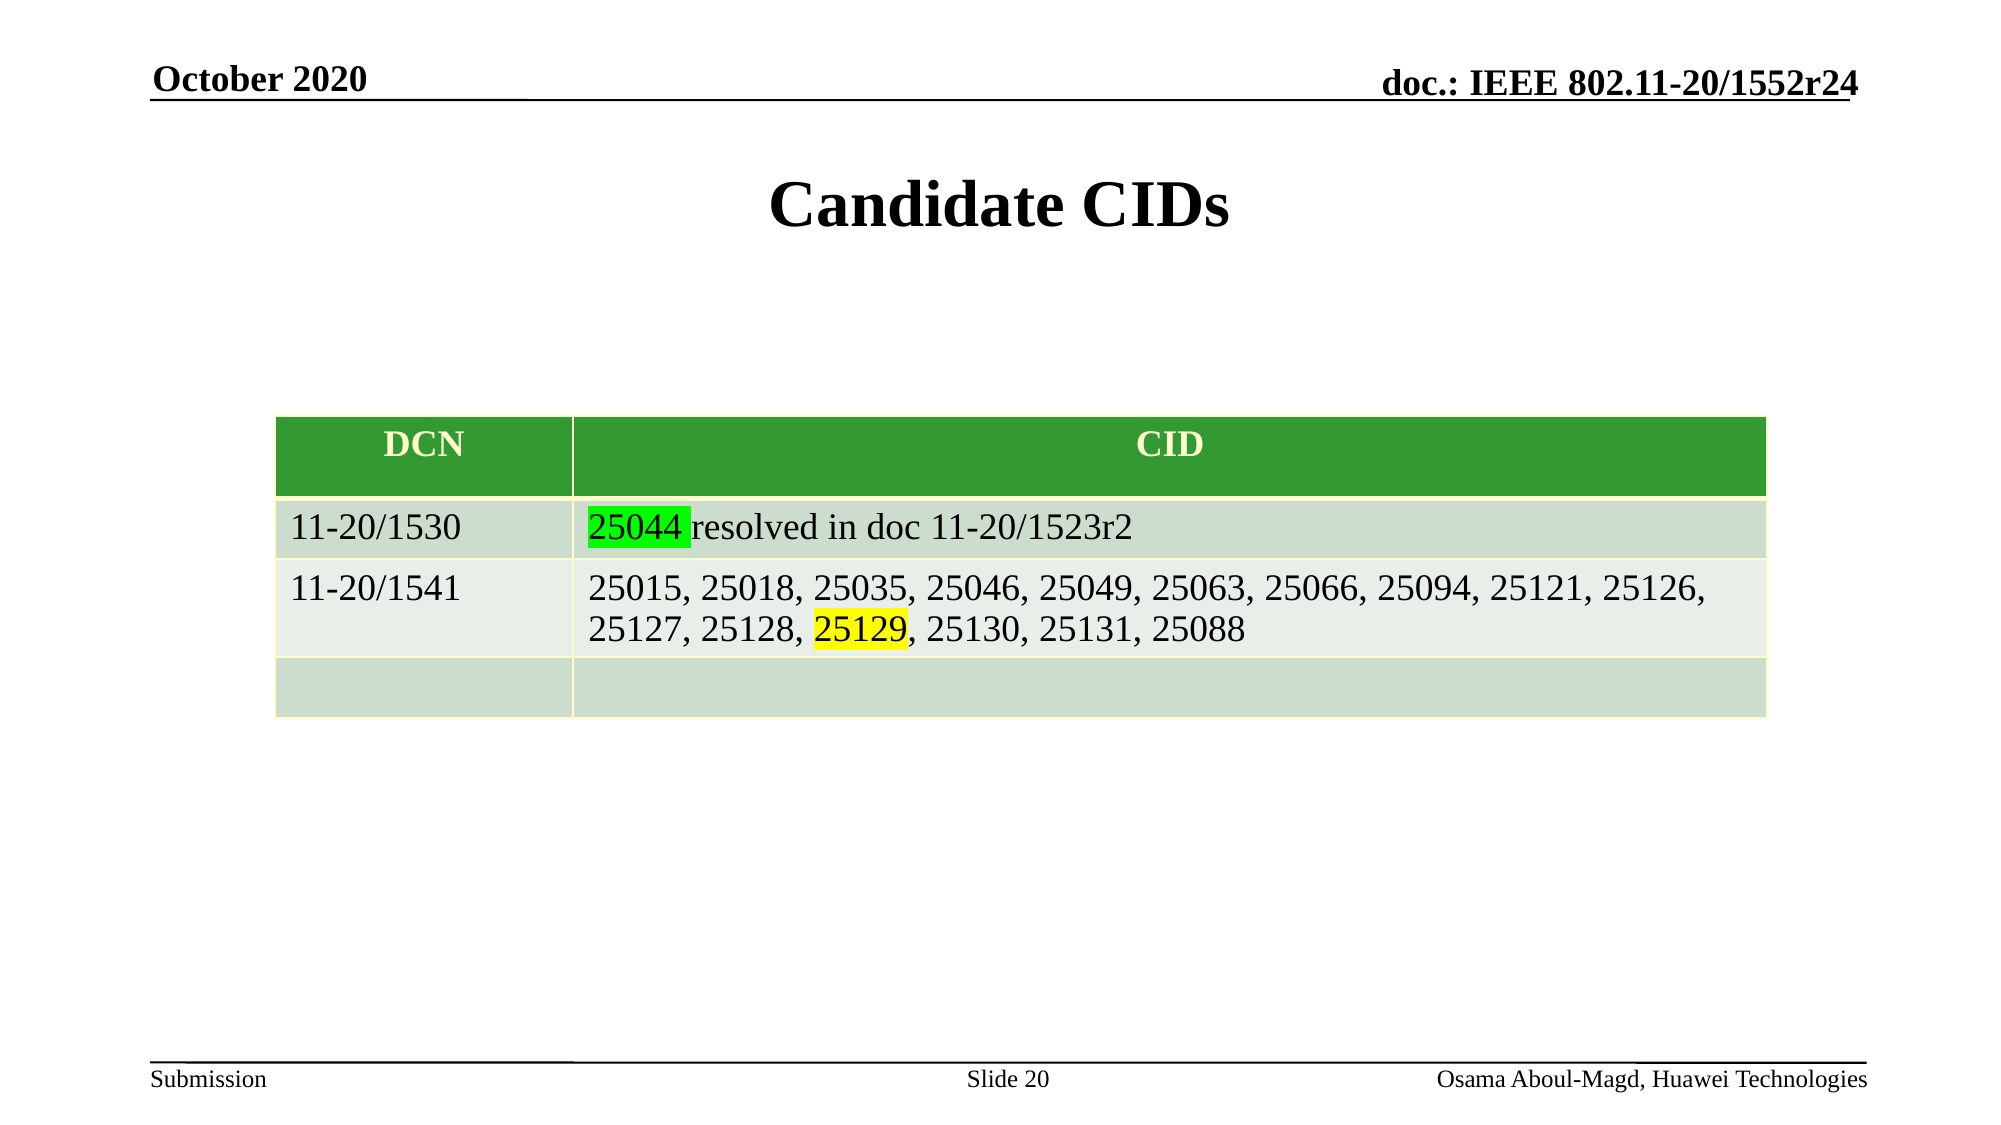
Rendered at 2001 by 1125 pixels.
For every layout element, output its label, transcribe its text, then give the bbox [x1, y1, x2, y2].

table_cell 25015, 25018, 25035, 25046, 25049, 25063, 25066, 25094, 25121, 25126, 25127, 25128, 25129, 25130, 25131, 25088 [574, 560, 1766, 656]
table_header DCN [276, 417, 572, 496]
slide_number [152, 54, 563, 100]
table_header CID [574, 417, 1766, 496]
footer Osama Aboul-Magd, Huawei Technologies [1171, 1061, 1869, 1093]
table_cell [276, 658, 572, 717]
table_cell [574, 658, 1766, 717]
table_cell 11-20/1530 [276, 501, 572, 558]
slide_number Slide 20 [950, 1061, 1067, 1123]
table_cell 11-20/1541 [276, 560, 572, 656]
title Candidate CIDs [149, 112, 1850, 288]
table_cell 25044 resolved in doc 11-20/1523r2 [574, 501, 1766, 558]
